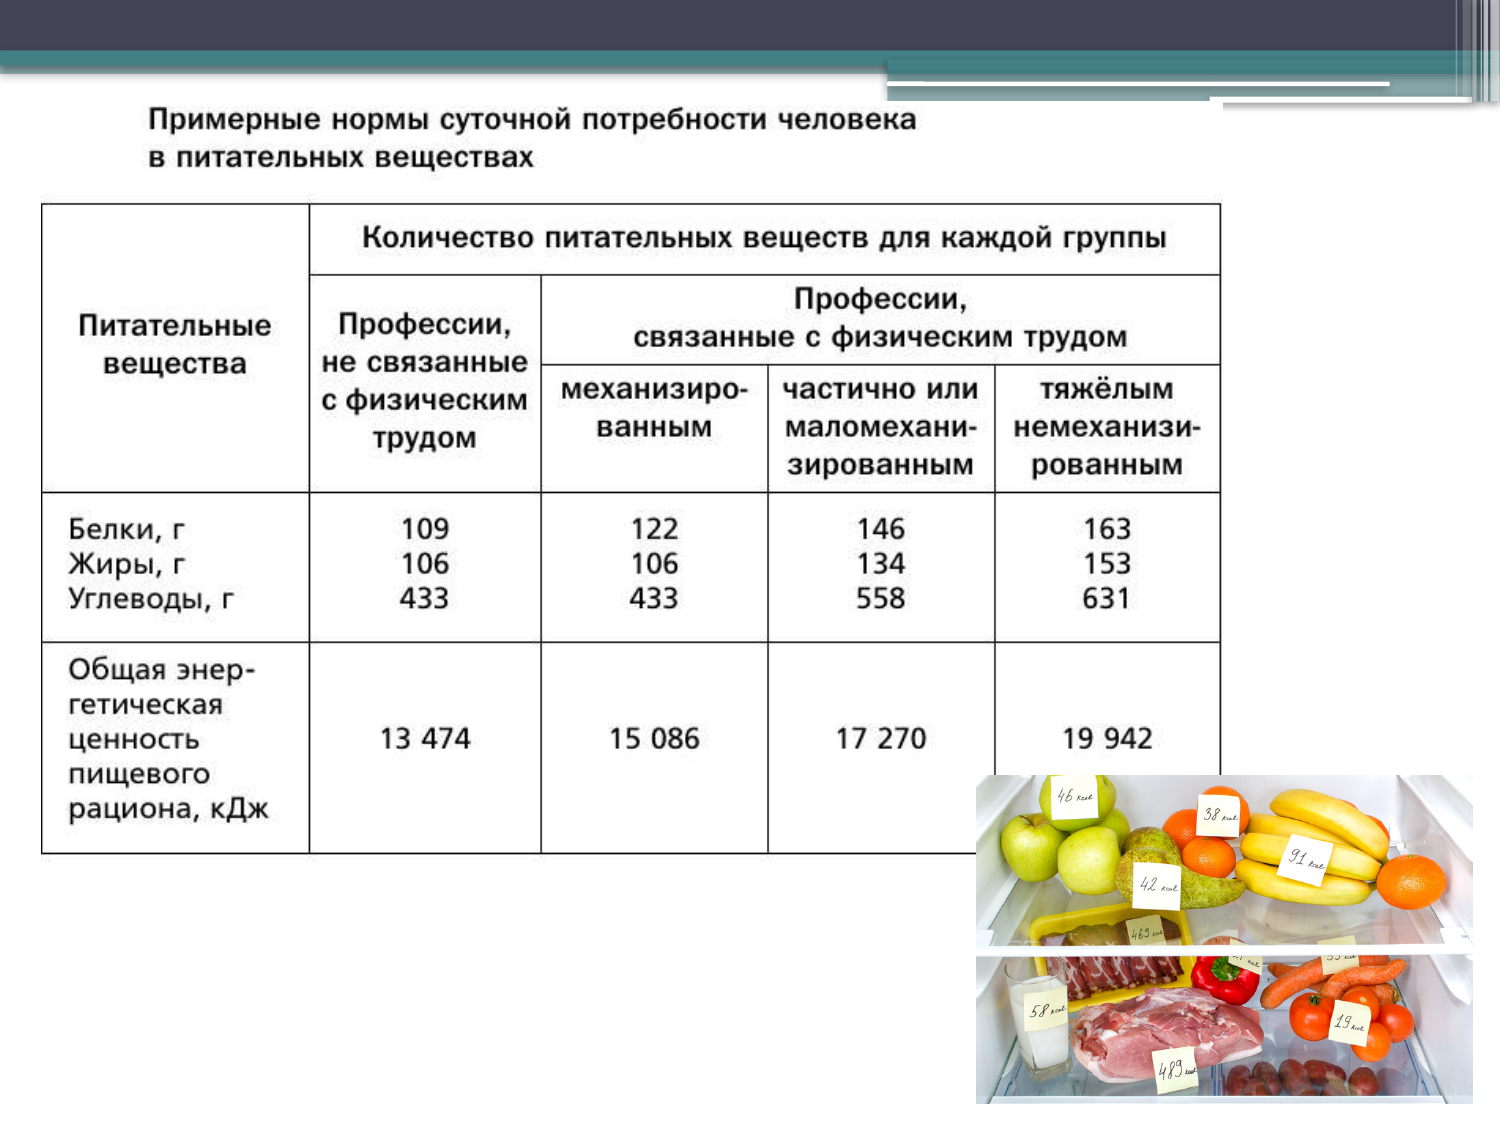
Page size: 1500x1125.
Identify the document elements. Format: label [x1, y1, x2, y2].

picture [976, 774, 1473, 1105]
list [40, 101, 1223, 865]
